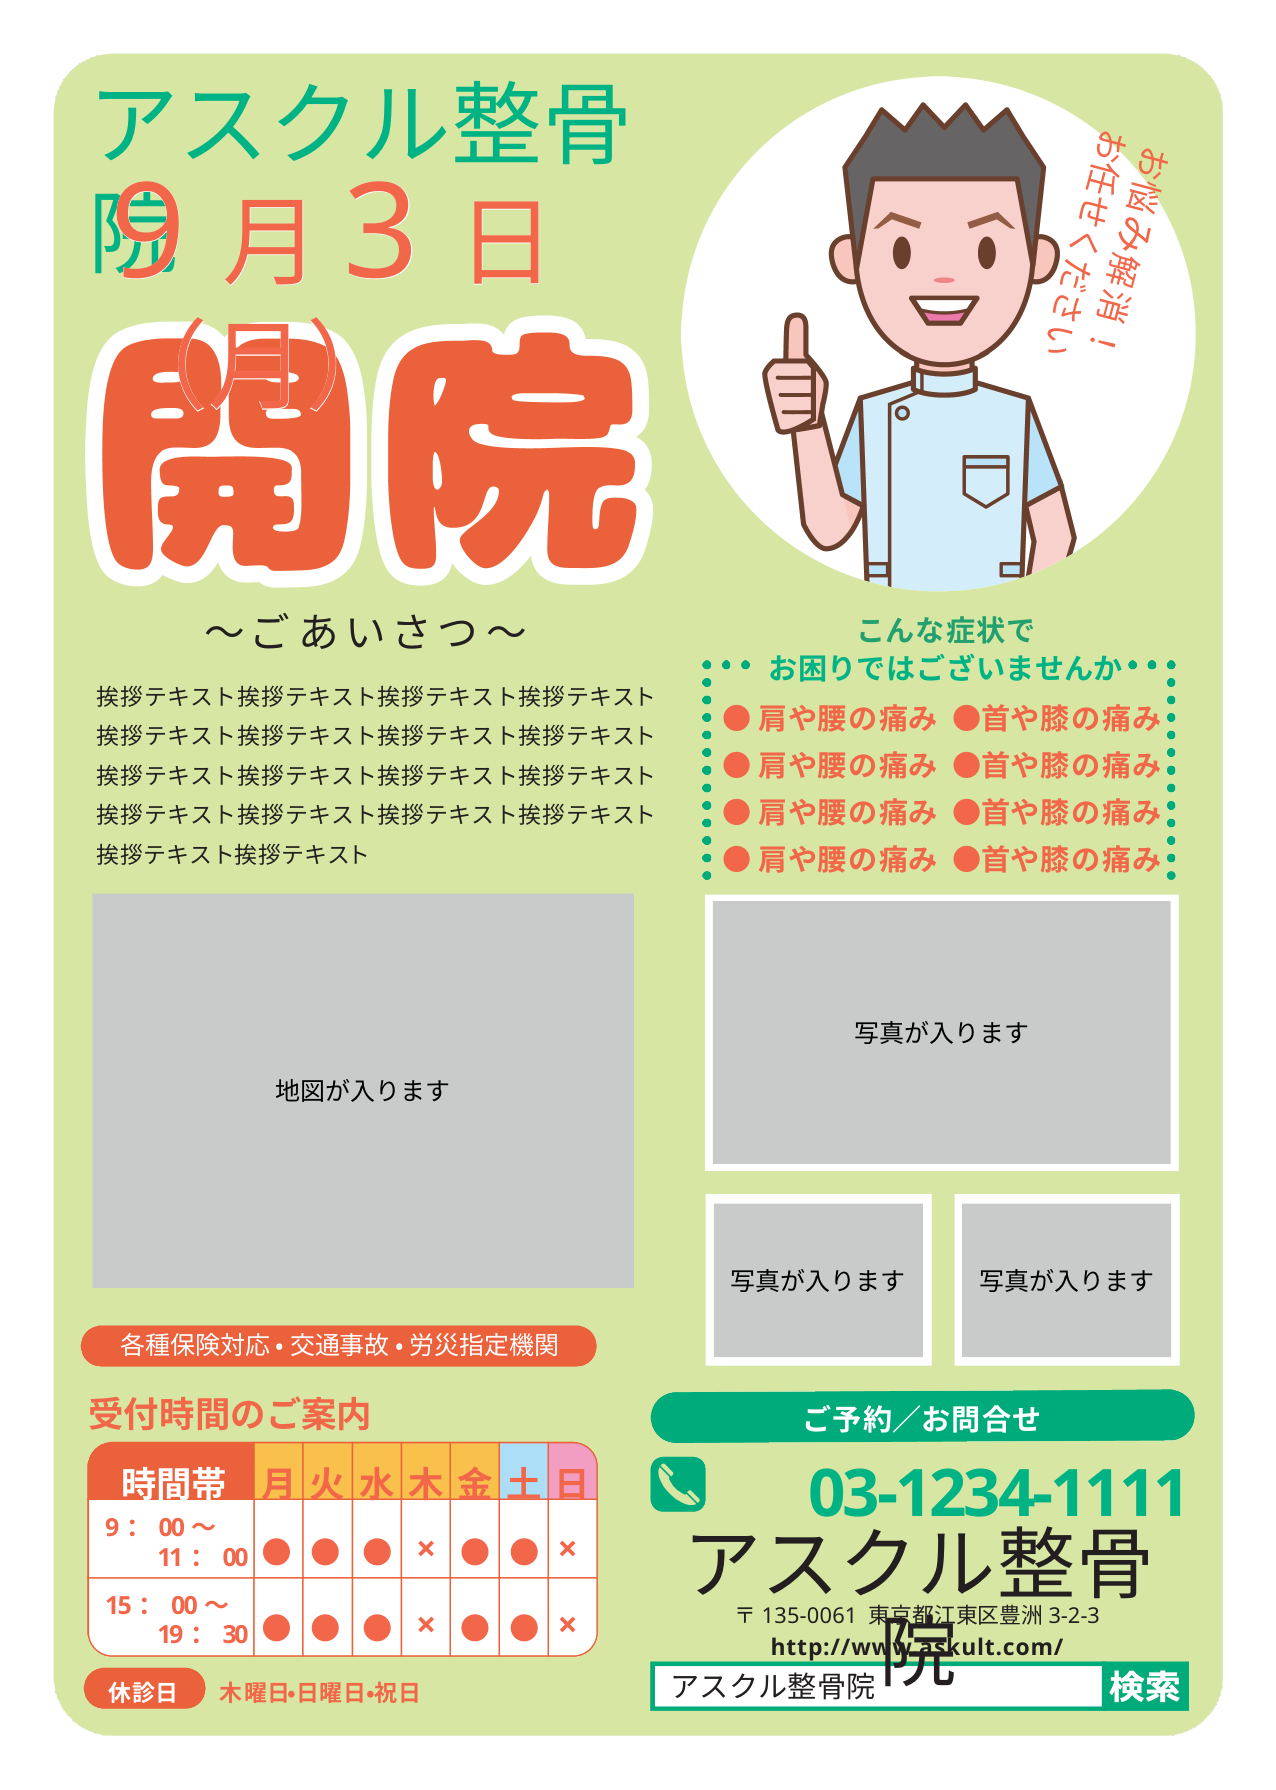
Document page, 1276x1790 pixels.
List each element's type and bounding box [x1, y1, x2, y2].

picture [52, 53, 1223, 1737]
